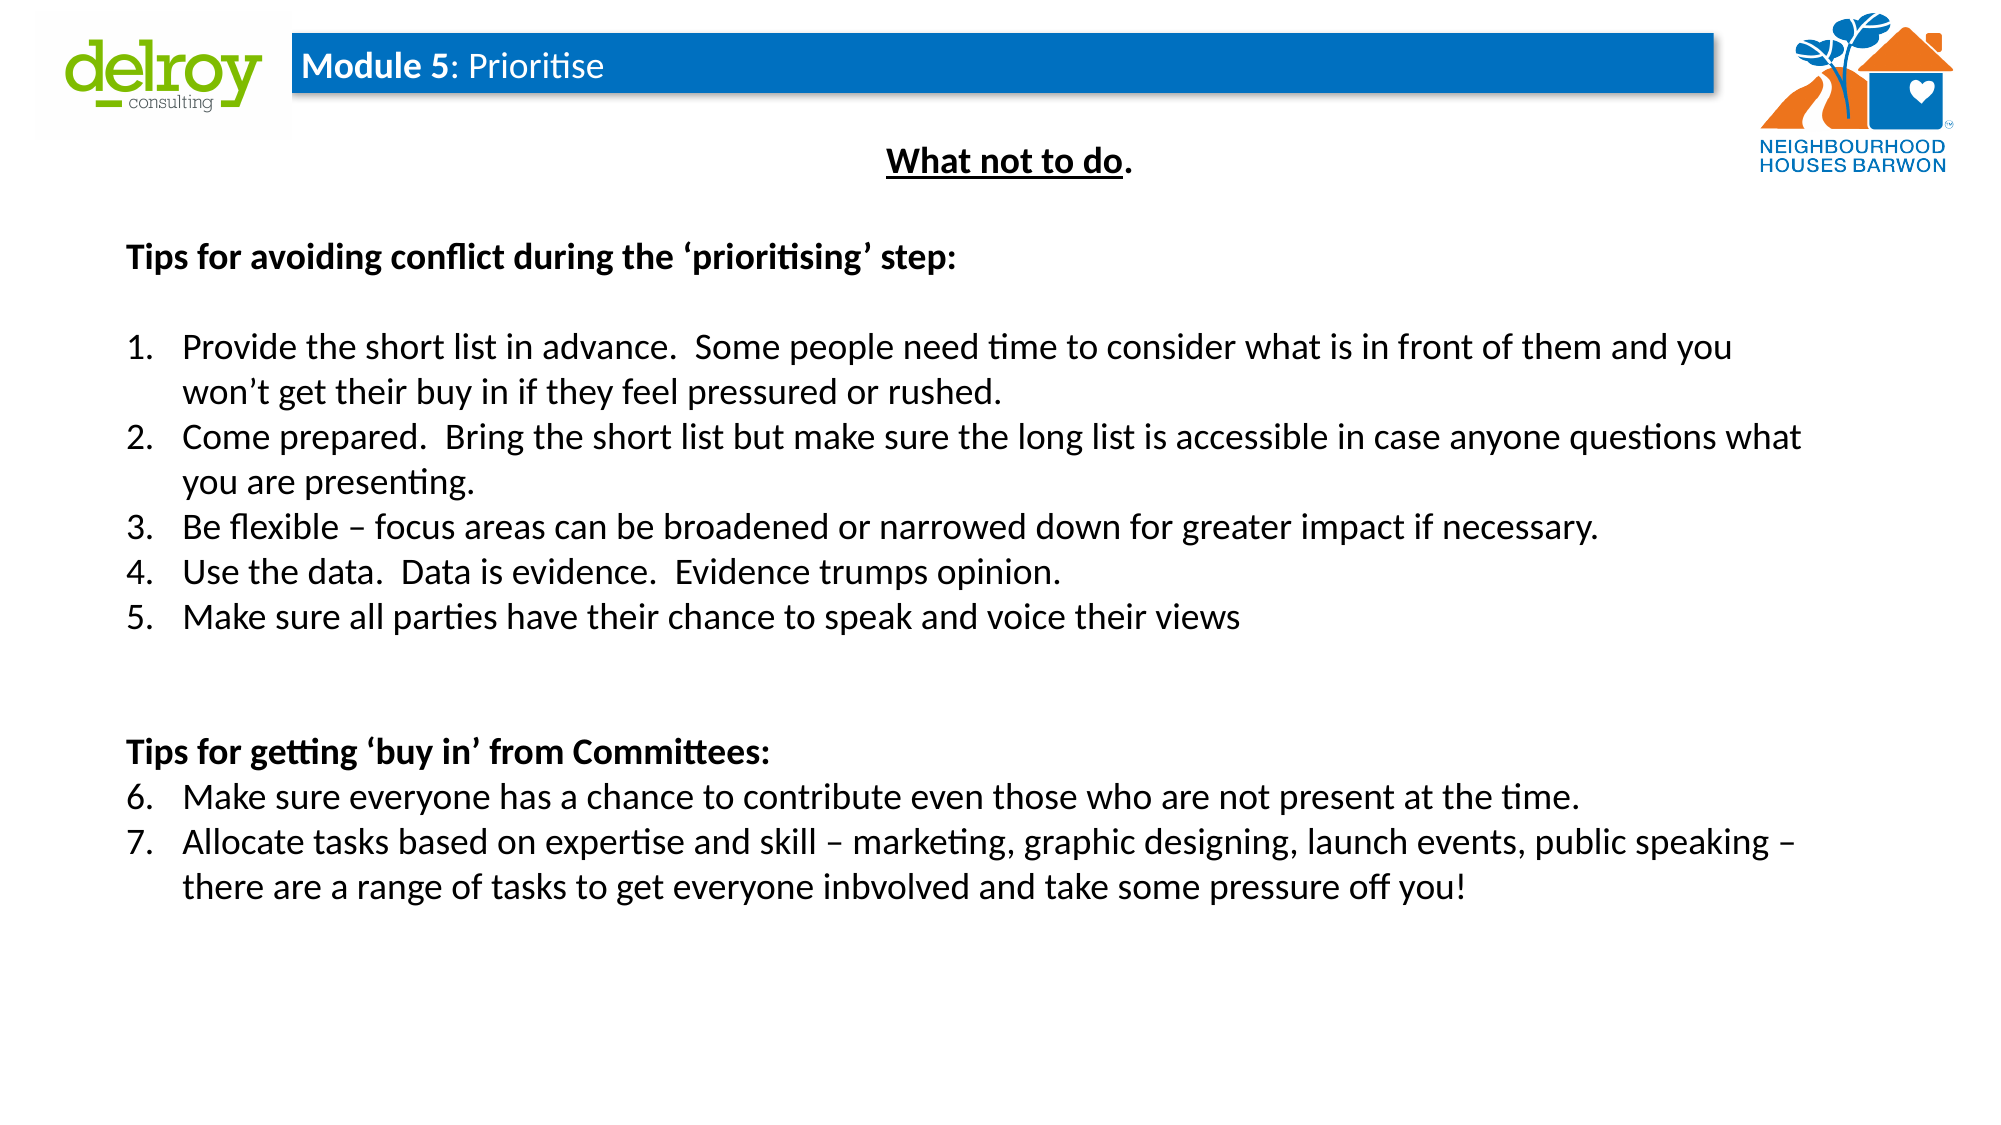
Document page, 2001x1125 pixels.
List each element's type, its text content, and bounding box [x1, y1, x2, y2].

picture [1759, 11, 1955, 176]
text_box Tips for avoiding conflict during the ‘prioritising’ step: Provide the short list in advance. Some people need time to consider what is in front of them and you won’t get their buy in if they feel pressured or rushed. Come prepared. Bring the short list but make sure the long list is accessible in case anyone questions what you are presenting. Be flexible – focus areas can be broadened or narrowed down for greater impact if necessary. Use the data. Data is evidence. Evidence trumps opinion. Make sure all parties have their chance to speak and voice their views Tips for getting ‘buy in’ from Committees: Make sure everyone has a chance to contribute even those who are not present at the time. Allocate tasks based on expertise and skill – marketing, graphic designing, launch events, public speaking – there are a range of tasks to get everyone inbvolved and take some pressure off you! [111, 224, 1845, 1125]
text_box What not to do. [871, 128, 1149, 189]
text_box Module 5: Prioritise [292, 33, 1714, 93]
picture [35, 11, 292, 140]
